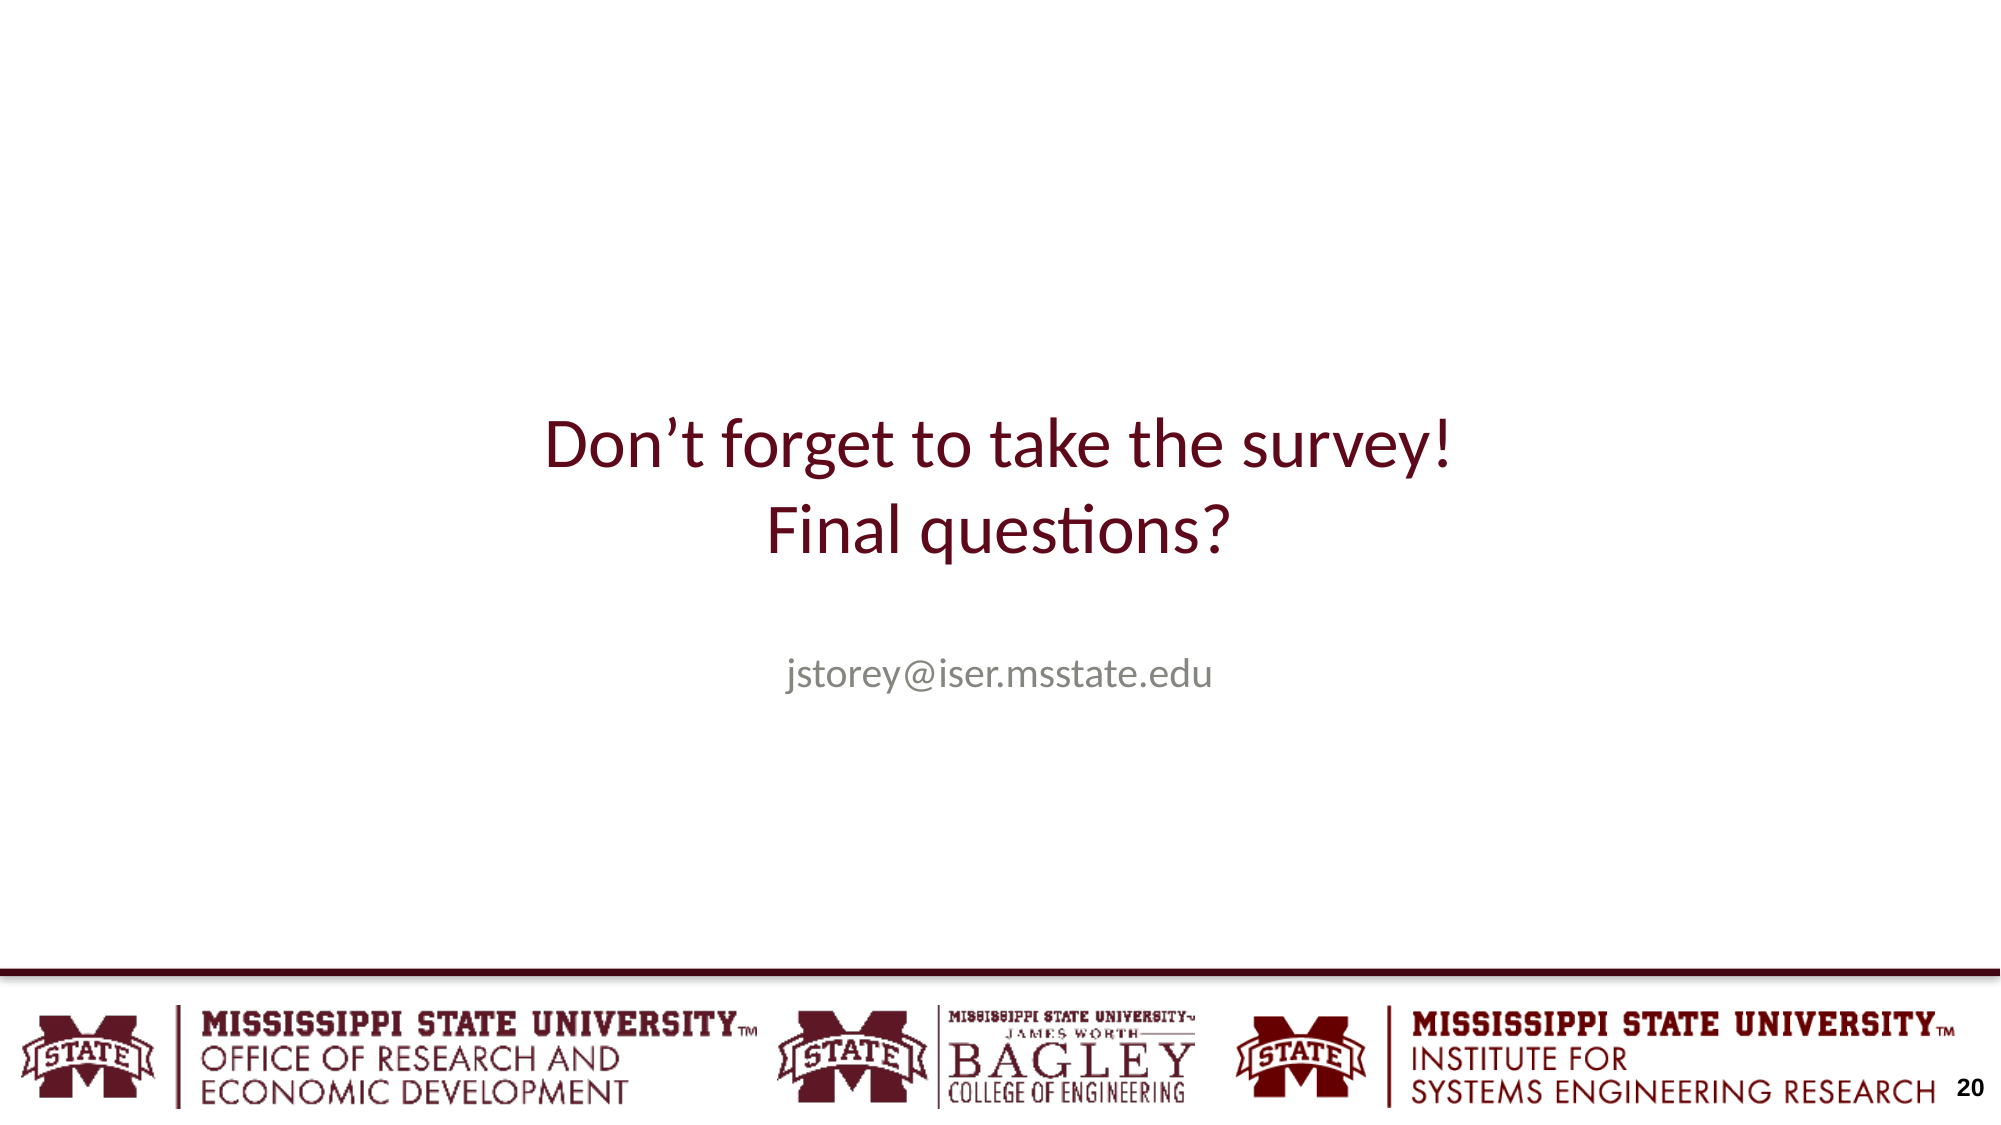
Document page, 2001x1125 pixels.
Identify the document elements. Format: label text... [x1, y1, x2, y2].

text_box jstorey@iser.msstate.edu [160, 638, 1840, 868]
picture [21, 1005, 757, 1109]
picture [777, 1005, 1195, 1109]
title Don’t forget to take the survey! Final questions? [111, 388, 1889, 576]
picture [1235, 1005, 1955, 1108]
